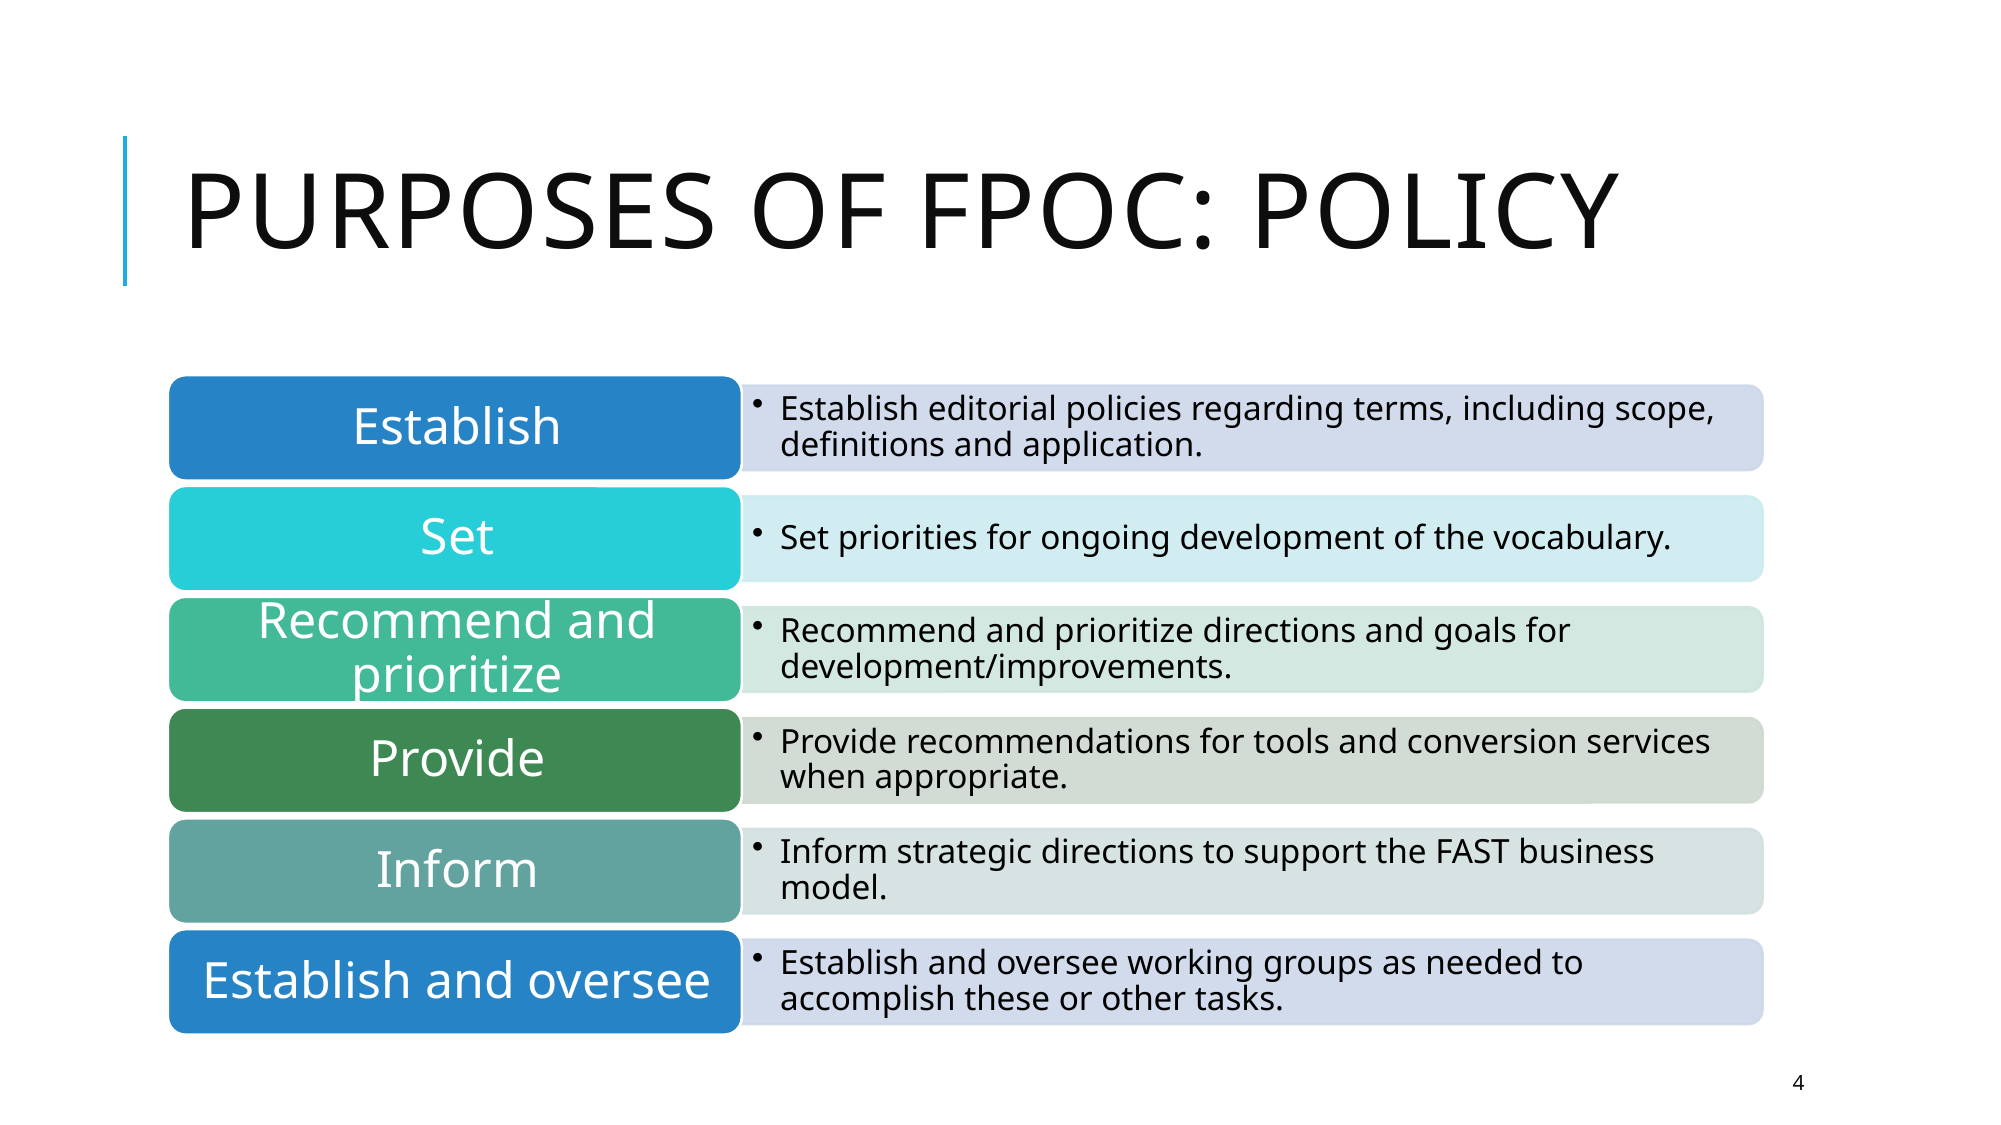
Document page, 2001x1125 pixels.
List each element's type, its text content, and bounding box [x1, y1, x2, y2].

slide_number 4 [1777, 1061, 1938, 1107]
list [167, 374, 1763, 1036]
title Purposes of FPOC: Policy [168, 96, 1763, 342]
